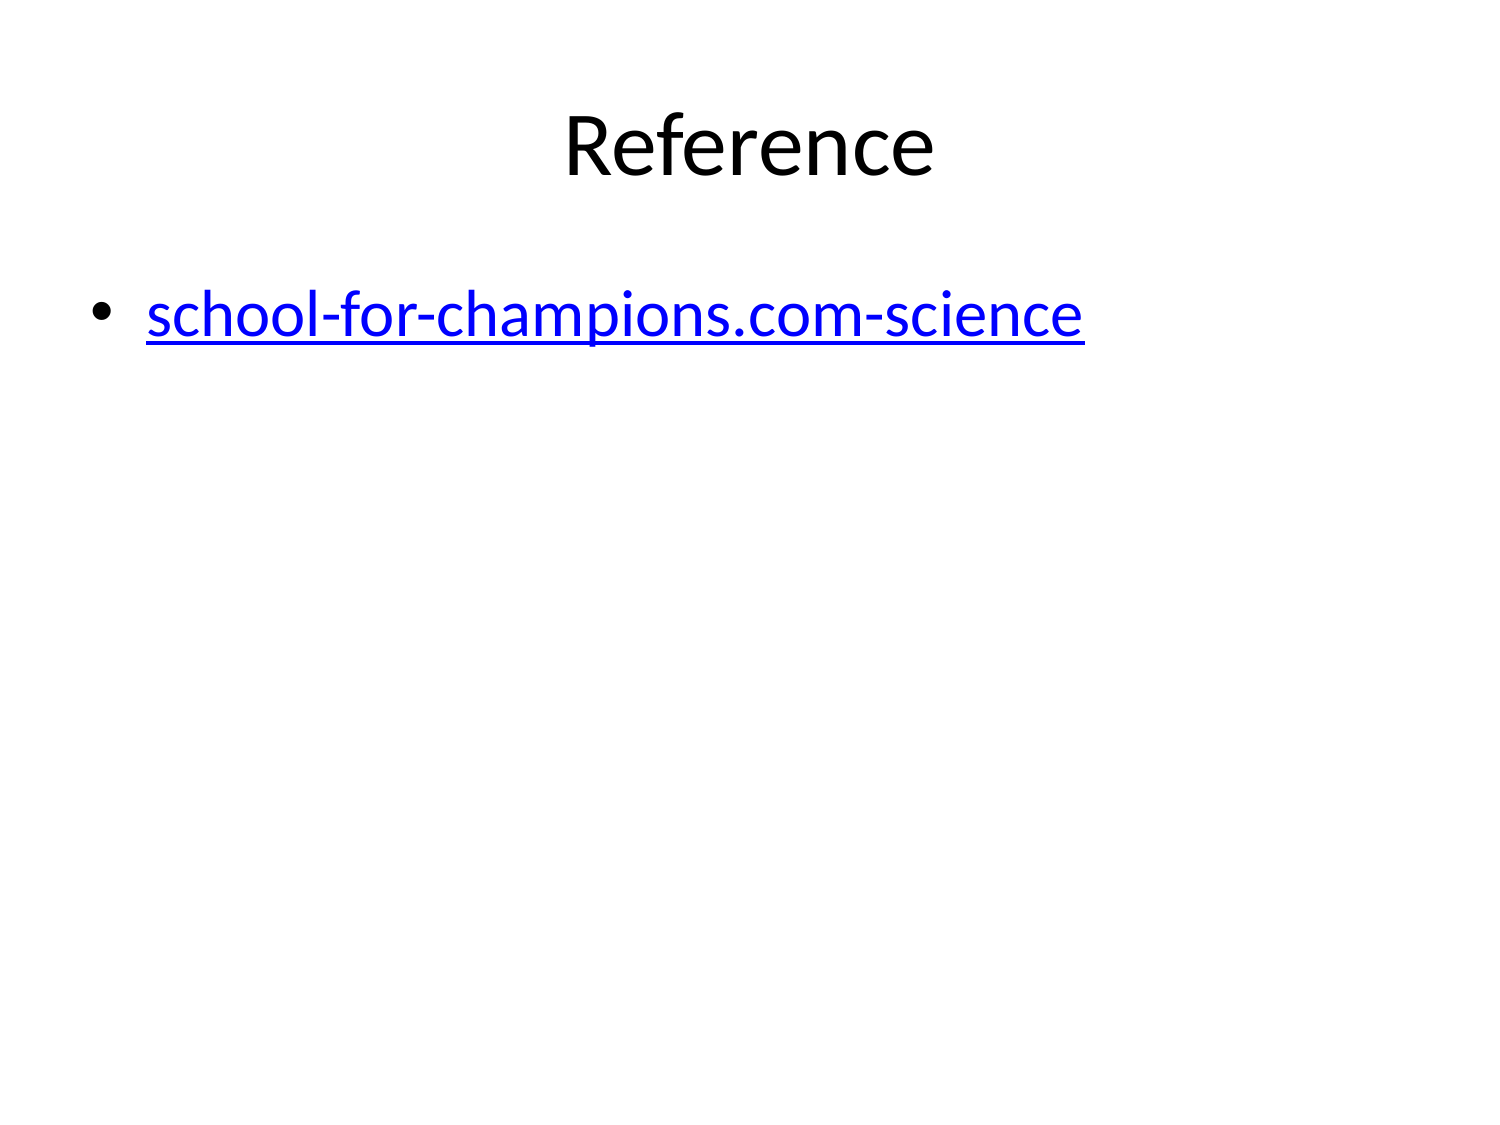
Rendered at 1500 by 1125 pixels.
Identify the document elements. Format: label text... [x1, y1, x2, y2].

title Reference [75, 45, 1425, 233]
list school-for-champions.com-science [75, 262, 1425, 1005]
